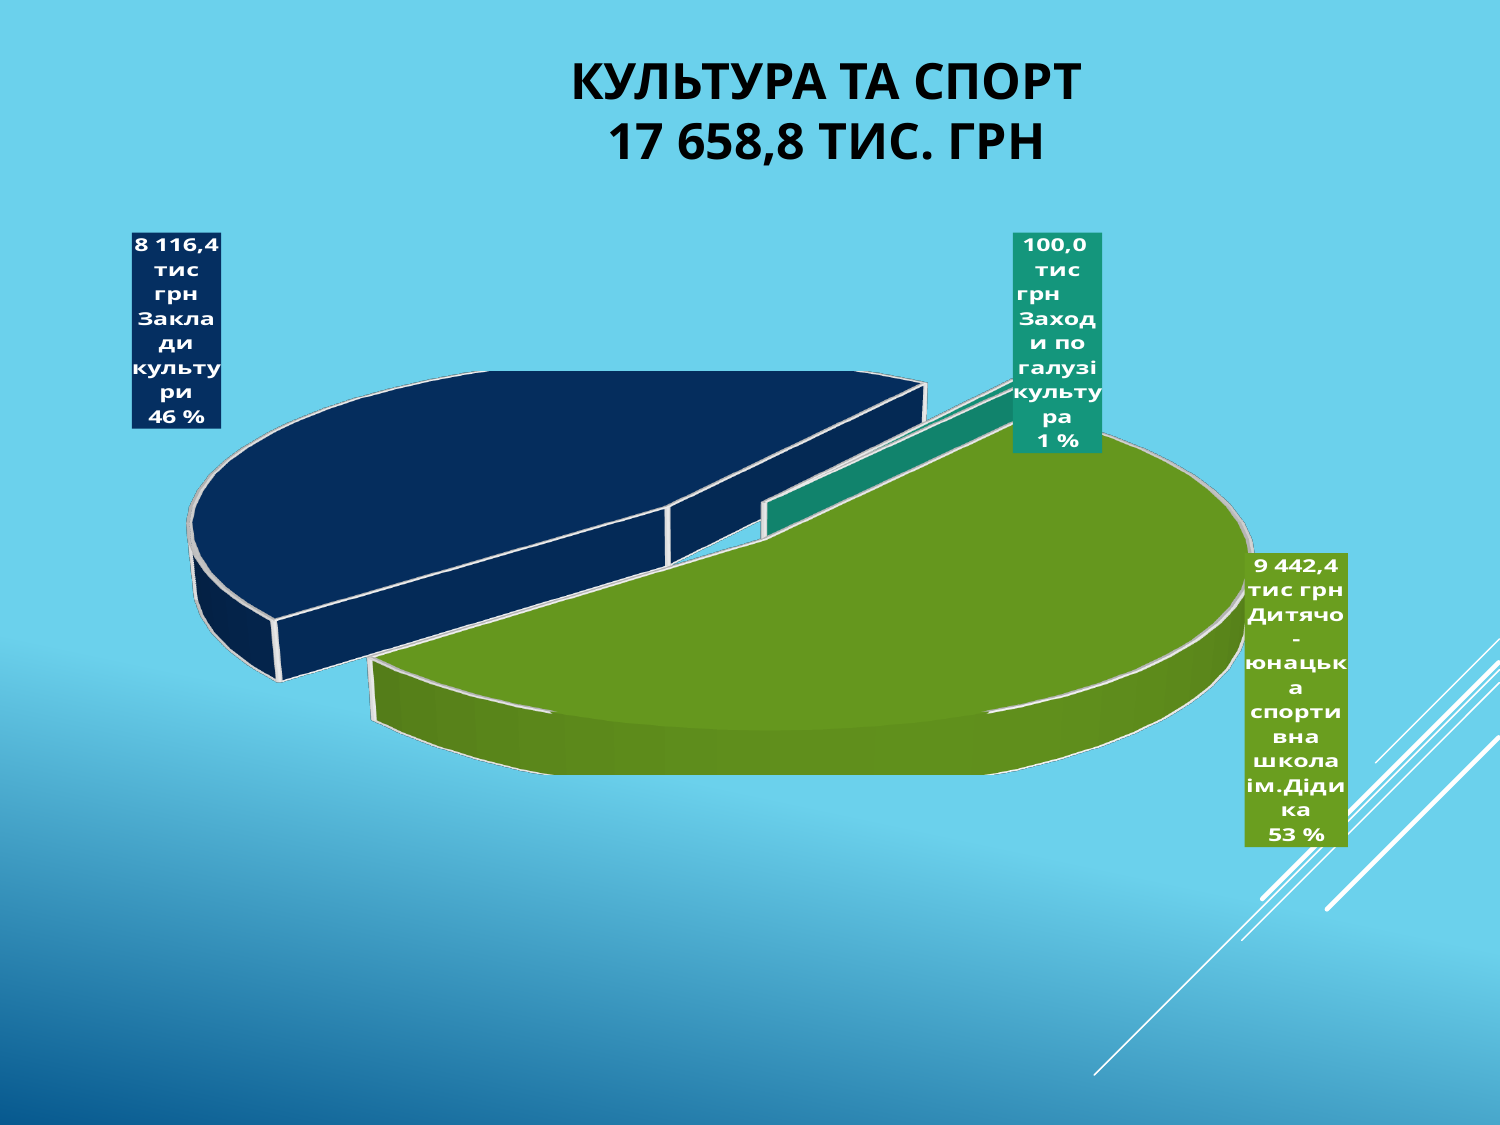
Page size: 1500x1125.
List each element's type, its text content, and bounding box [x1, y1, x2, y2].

title Культура та спорт 17 658,8 ТИС. грн [245, 0, 1408, 160]
chart [100, 160, 1428, 1024]
